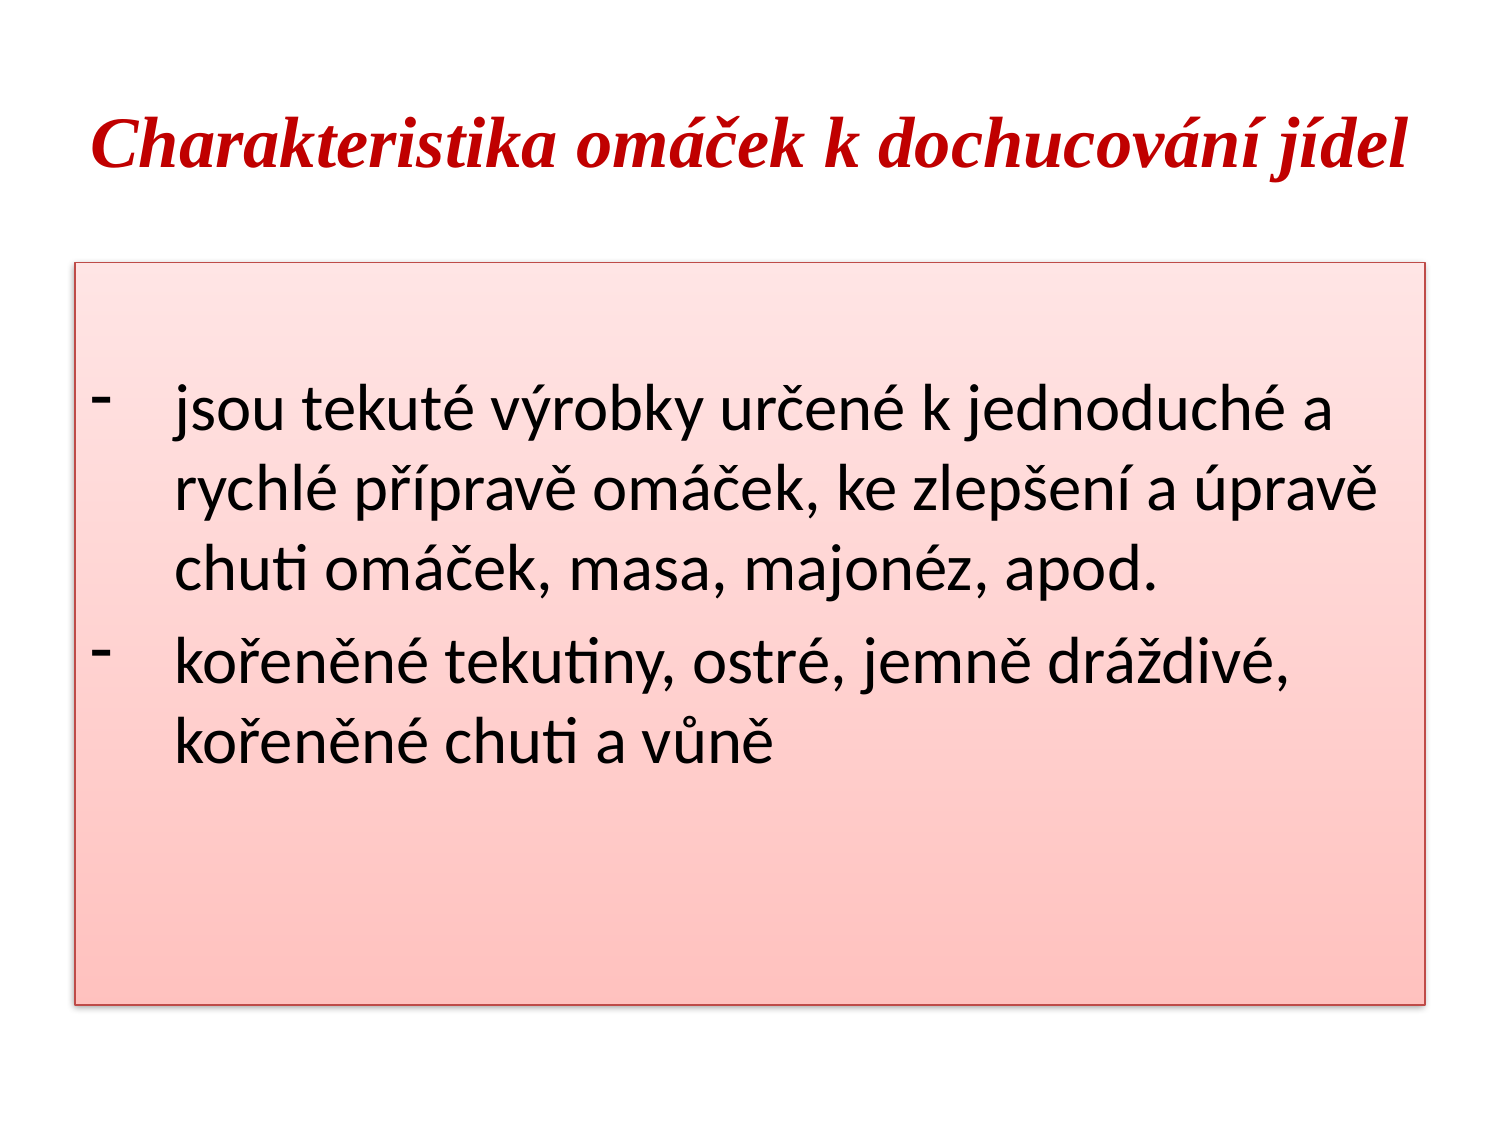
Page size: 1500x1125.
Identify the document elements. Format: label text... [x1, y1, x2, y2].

title Charakteristika omáček k dochucování jídel [75, 45, 1425, 233]
list jsou tekuté výrobky určené k jednoduché a rychlé přípravě omáček, ke zlepšení a úpravě chuti omáček, masa, majonéz, apod. kořeněné tekutiny, ostré, jemně dráždivé, kořeněné chuti a vůně [74, 262, 1426, 1006]
